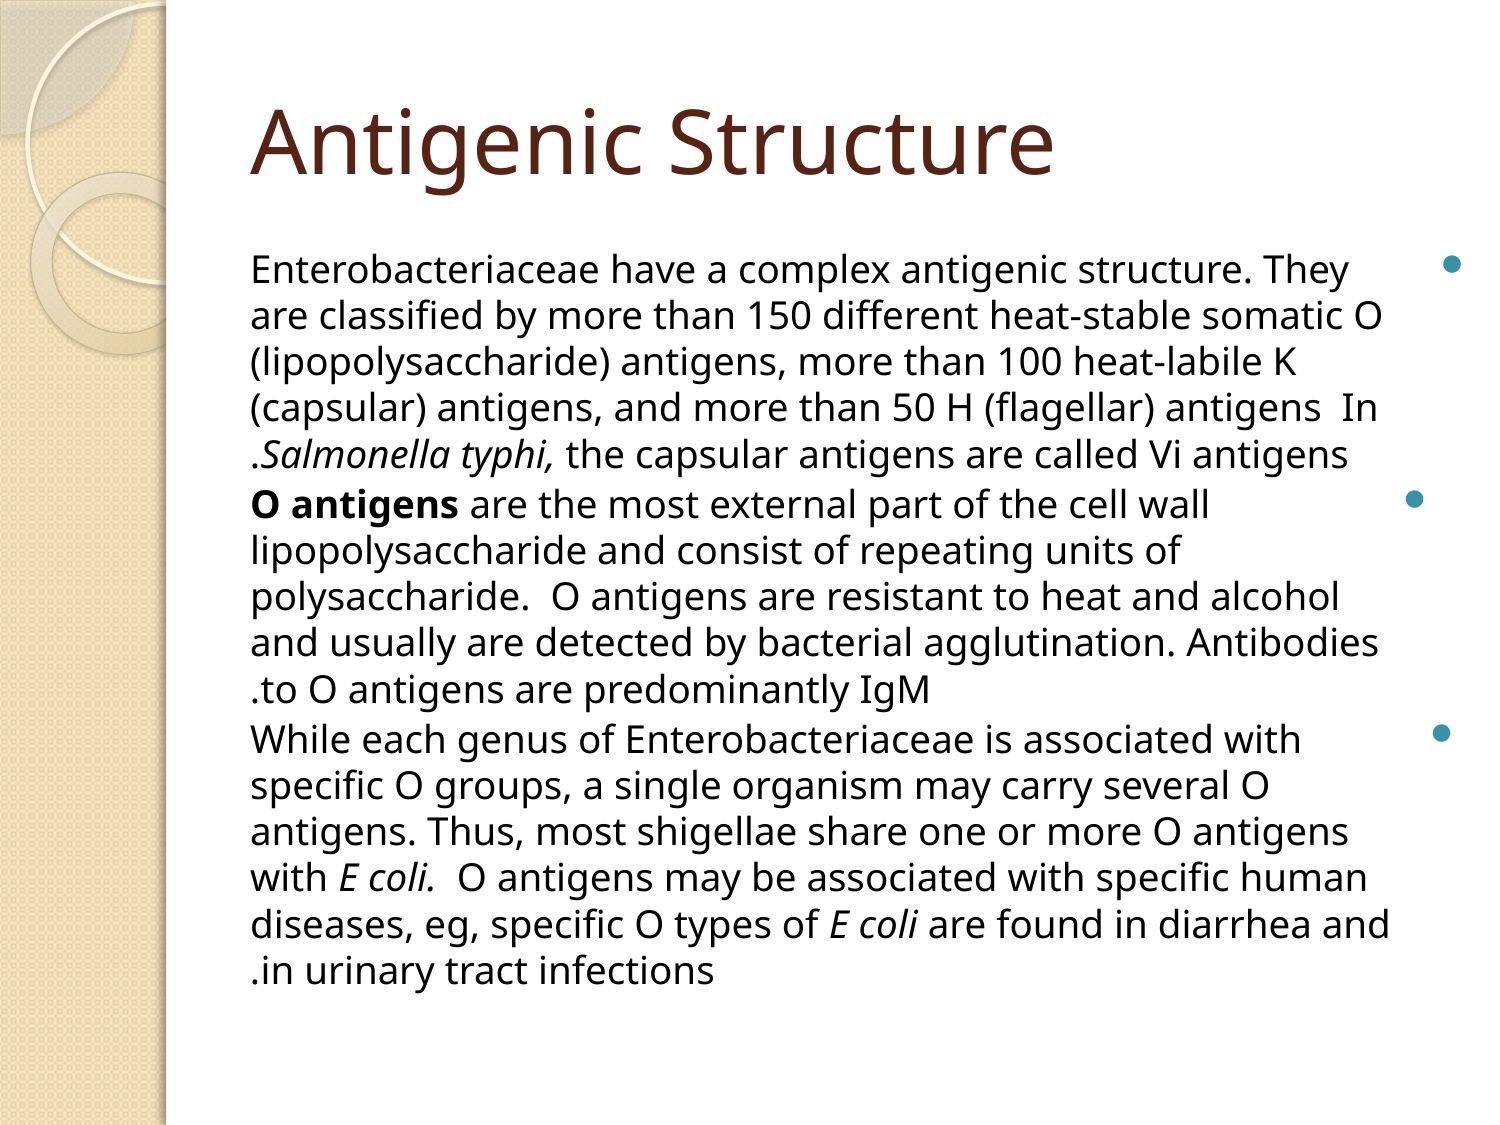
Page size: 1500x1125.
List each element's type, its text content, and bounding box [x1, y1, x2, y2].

list Enterobacteriaceae have a complex antigenic structure. They are classified by more than 150 different heat-stable somatic O (lipopolysaccharide) antigens, more than 100 heat-labile K (capsular) antigens, and more than 50 H (flagellar) antigens In Salmonella typhi, the capsular antigens are called Vi antigens. O antigens are the most external part of the cell wall lipopolysaccharide and consist of repeating units of polysaccharide. O antigens are resistant to heat and alcohol and usually are detected by bacterial agglutination. Antibodies to O antigens are predominantly IgM. While each genus of Enterobacteriaceae is associated with specific O groups, a single organism may carry several O antigens. Thus, most shigellae share one or more O antigens with E coli. O antigens may be associated with specific human diseases, eg, specific O types of E coli are found in diarrhea and in urinary tract infections. [235, 237, 1466, 1025]
title Antigenic Structure [235, 45, 1466, 233]
